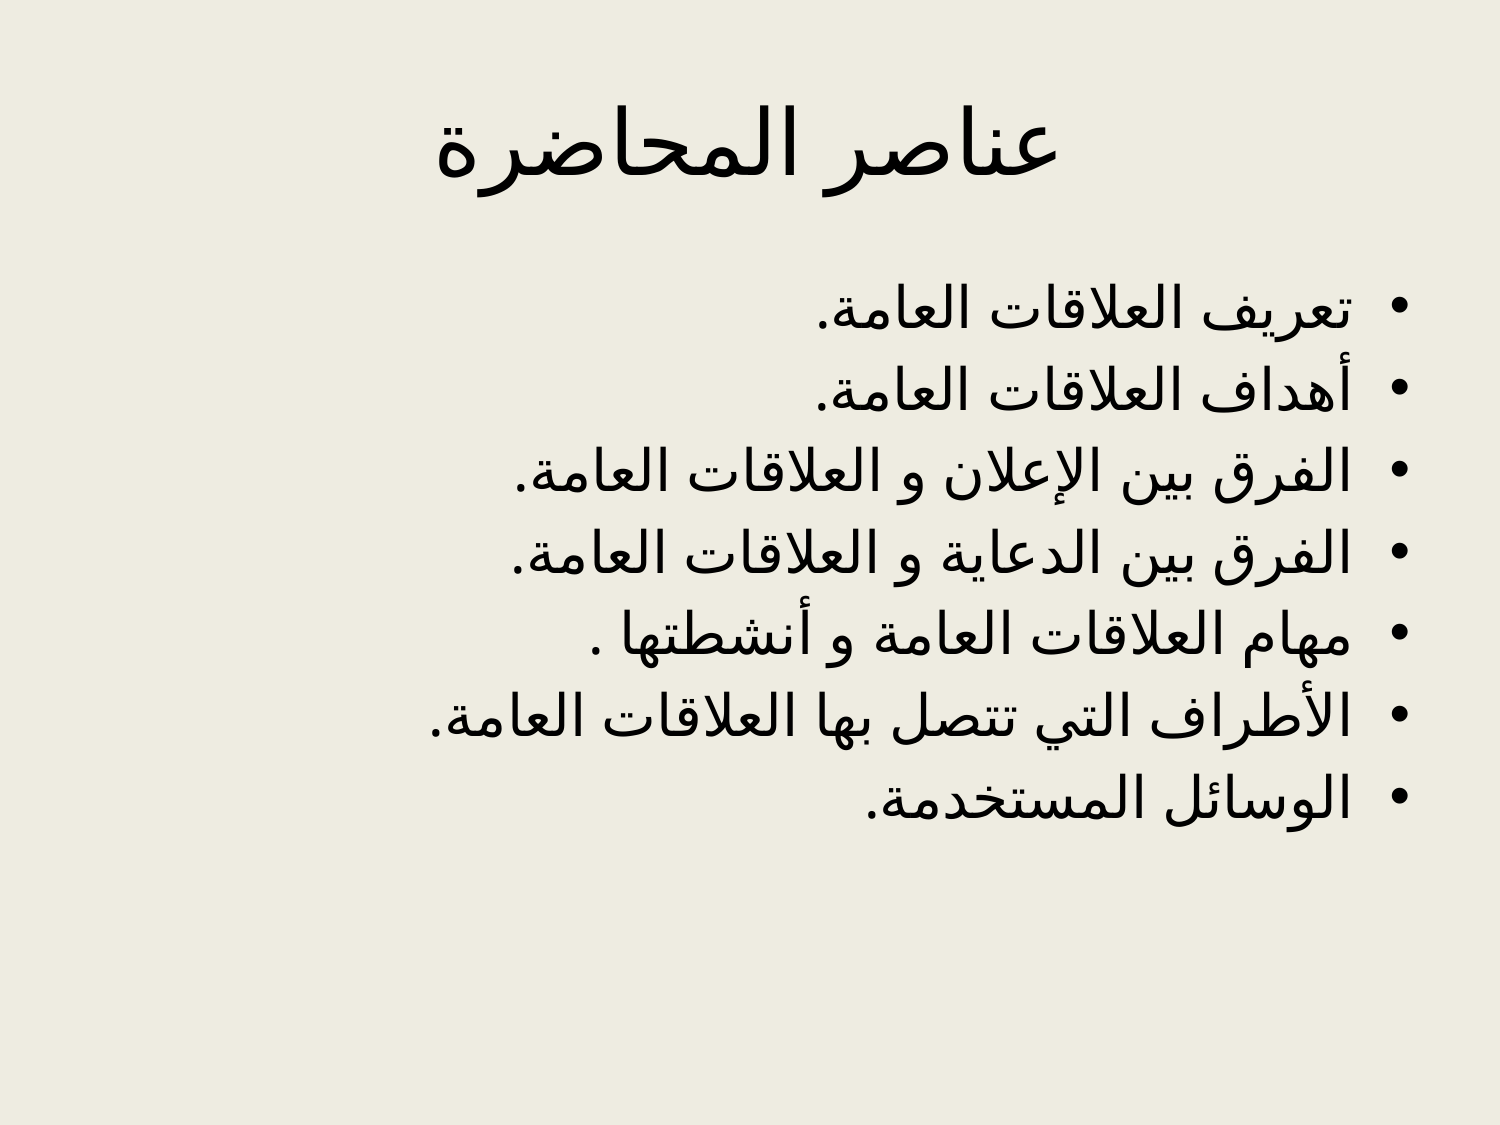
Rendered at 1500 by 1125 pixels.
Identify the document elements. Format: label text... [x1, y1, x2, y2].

title عناصر المحاضرة [75, 45, 1425, 233]
list تعريف العلاقات العامة. أهداف العلاقات العامة. الفرق بين الإعلان و العلاقات العامة. الفرق بين الدعاية و العلاقات العامة. مهام العلاقات العامة و أنشطتها . الأطراف التي تتصل بها العلاقات العامة. الوسائل المستخدمة. [75, 262, 1425, 1005]
